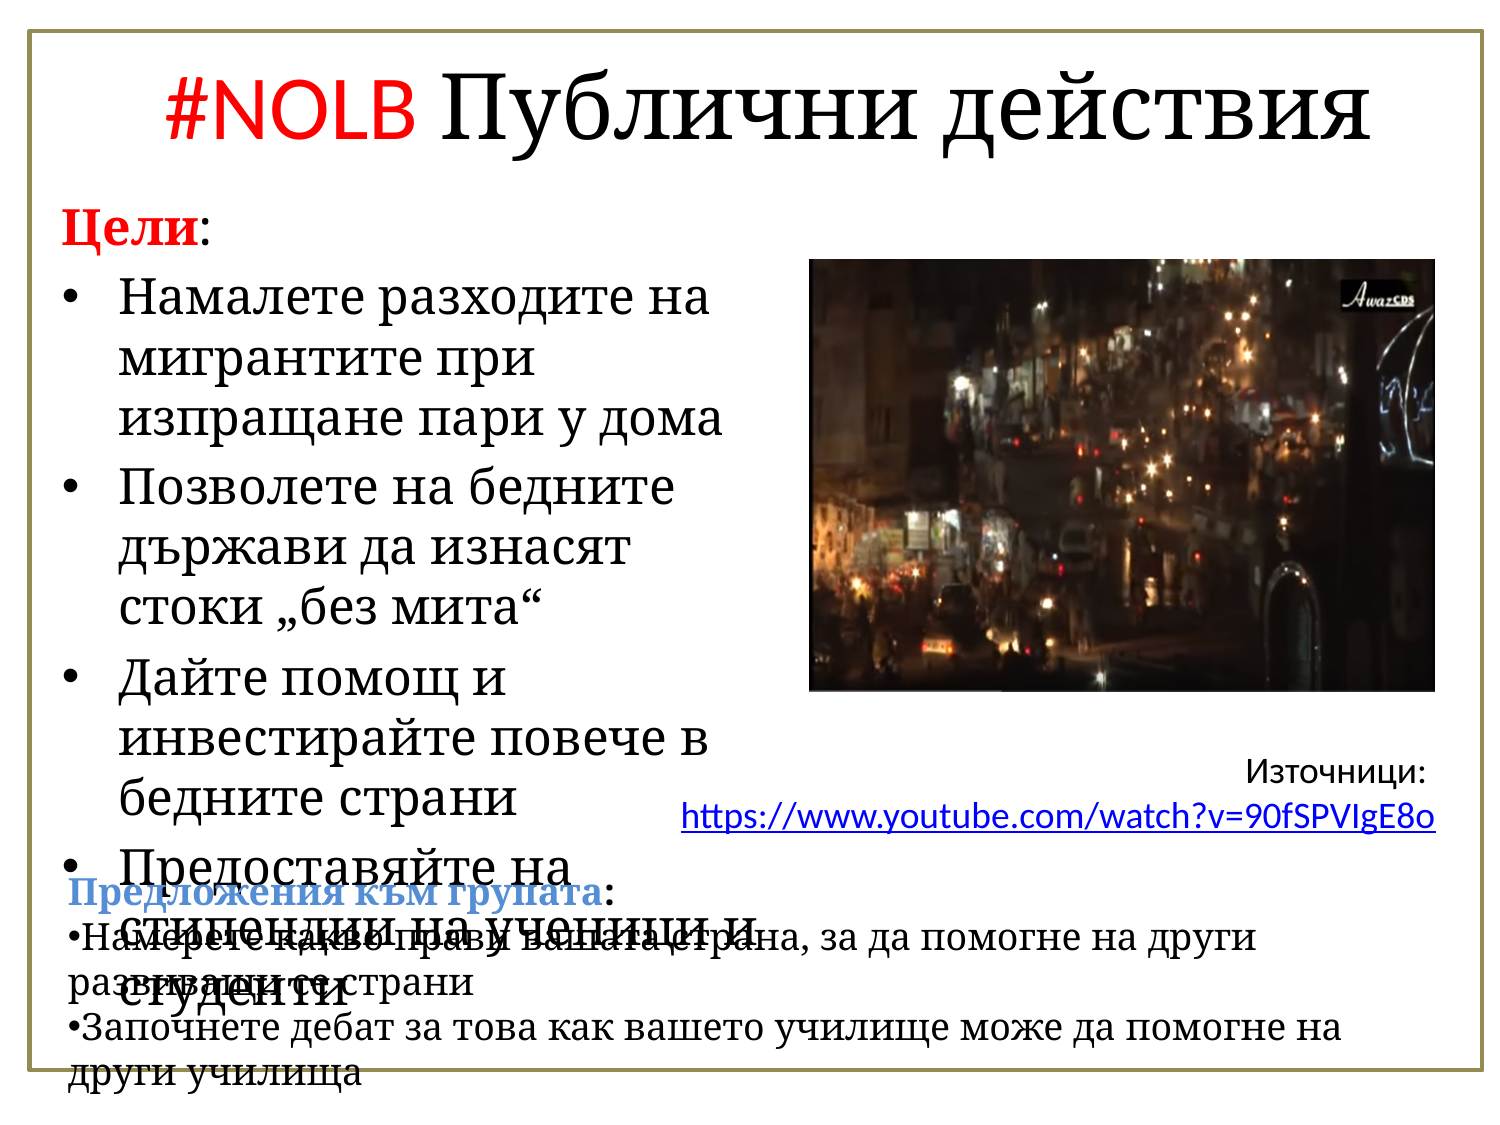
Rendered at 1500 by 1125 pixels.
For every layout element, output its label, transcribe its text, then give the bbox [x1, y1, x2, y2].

text_box Предложения към групата: Намерете какво прави вашата страна, за да помогне на други развиващи се страни Започнете дебат за това как вашето училище може да помогне на други училища [53, 860, 1444, 1101]
text_box #NOLB Публични действия [93, 35, 1444, 171]
picture [808, 259, 1435, 692]
text_box Източници: https://www.youtube.com/watch?v=90fSPVIgE8o [527, 738, 1451, 843]
list Цели: Намалете разходите на мигрантите при изпращане пари у дома Позволете на бедните държави да изнасят стоки „без мита“ Дайте помощ и инвестирайте повече в бедните страни Предоставяйте на стипендии на ученици и студенти [46, 187, 803, 832]
text_box Suggestions for the group: a picture to make it into something eye-catching? Think of an issue which the group has a good understanding of, and set up a peer education programme with other groups, or pupils from the local school. Could you talk about human rights to a group of young people, or run an activity from Chapter 2 [27, 29, 1484, 1072]
